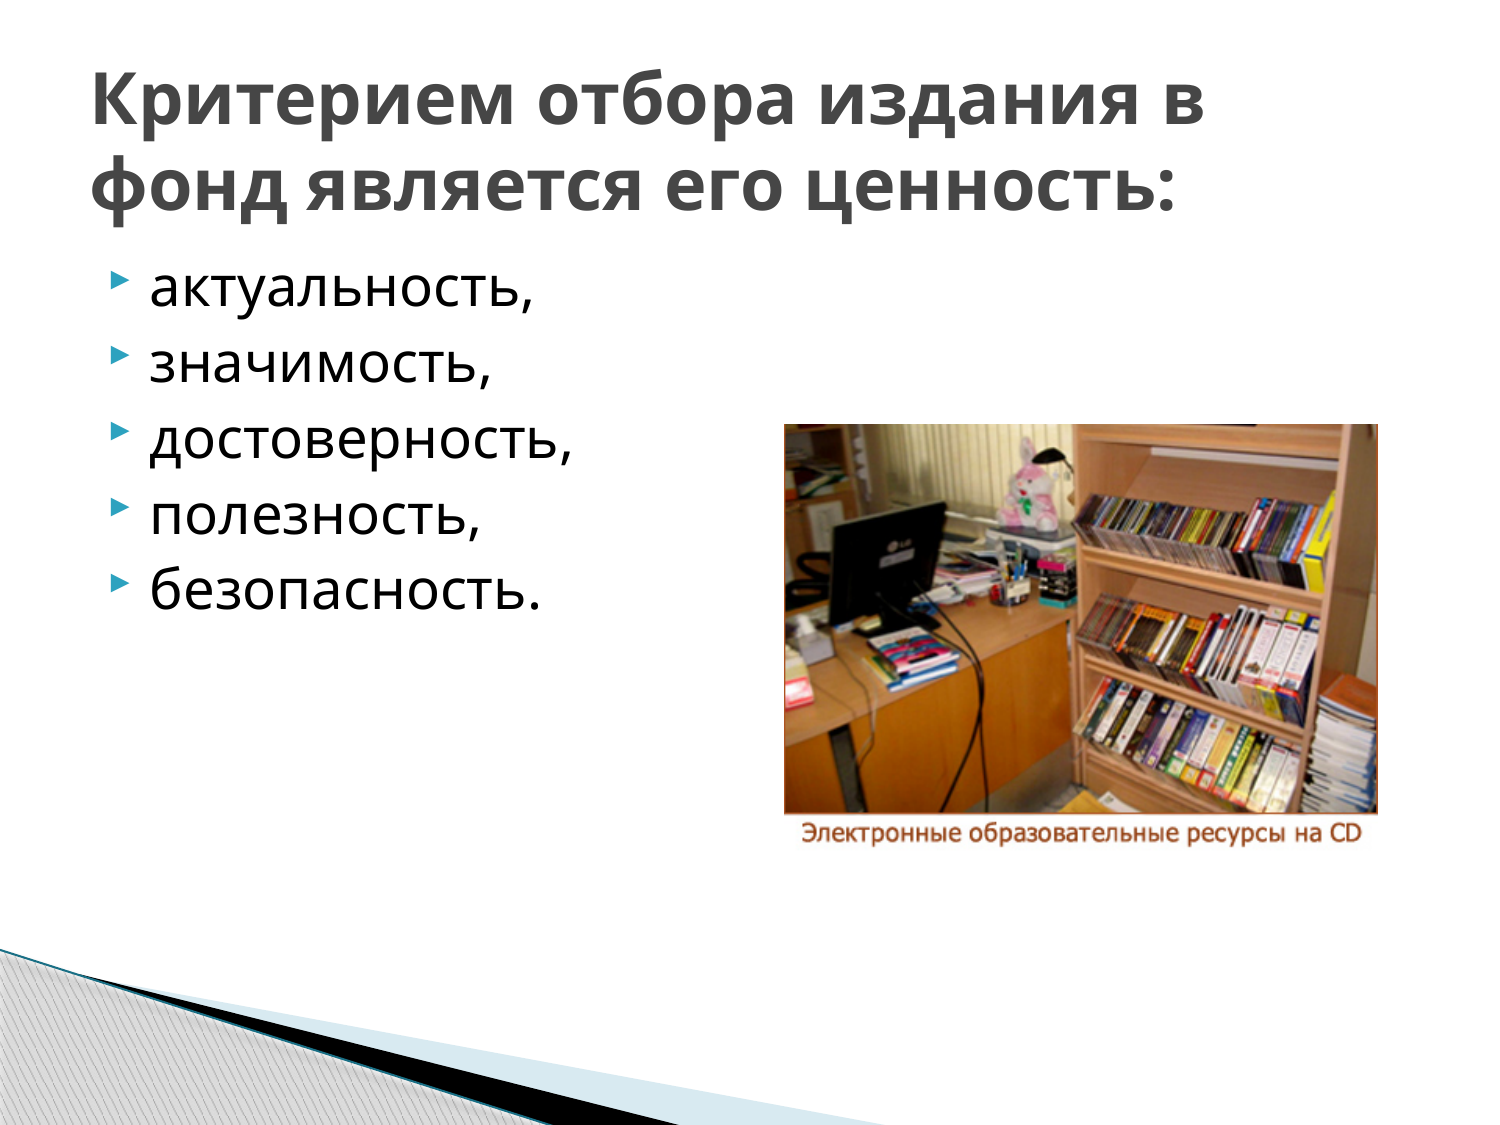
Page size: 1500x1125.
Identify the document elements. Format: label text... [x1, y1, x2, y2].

title Критерием отбора издания в фонд является его ценность: [75, 45, 1425, 233]
picture [783, 424, 1379, 852]
list актуальность, значимость, достоверность, полезность, безопасность. [75, 243, 1425, 986]
